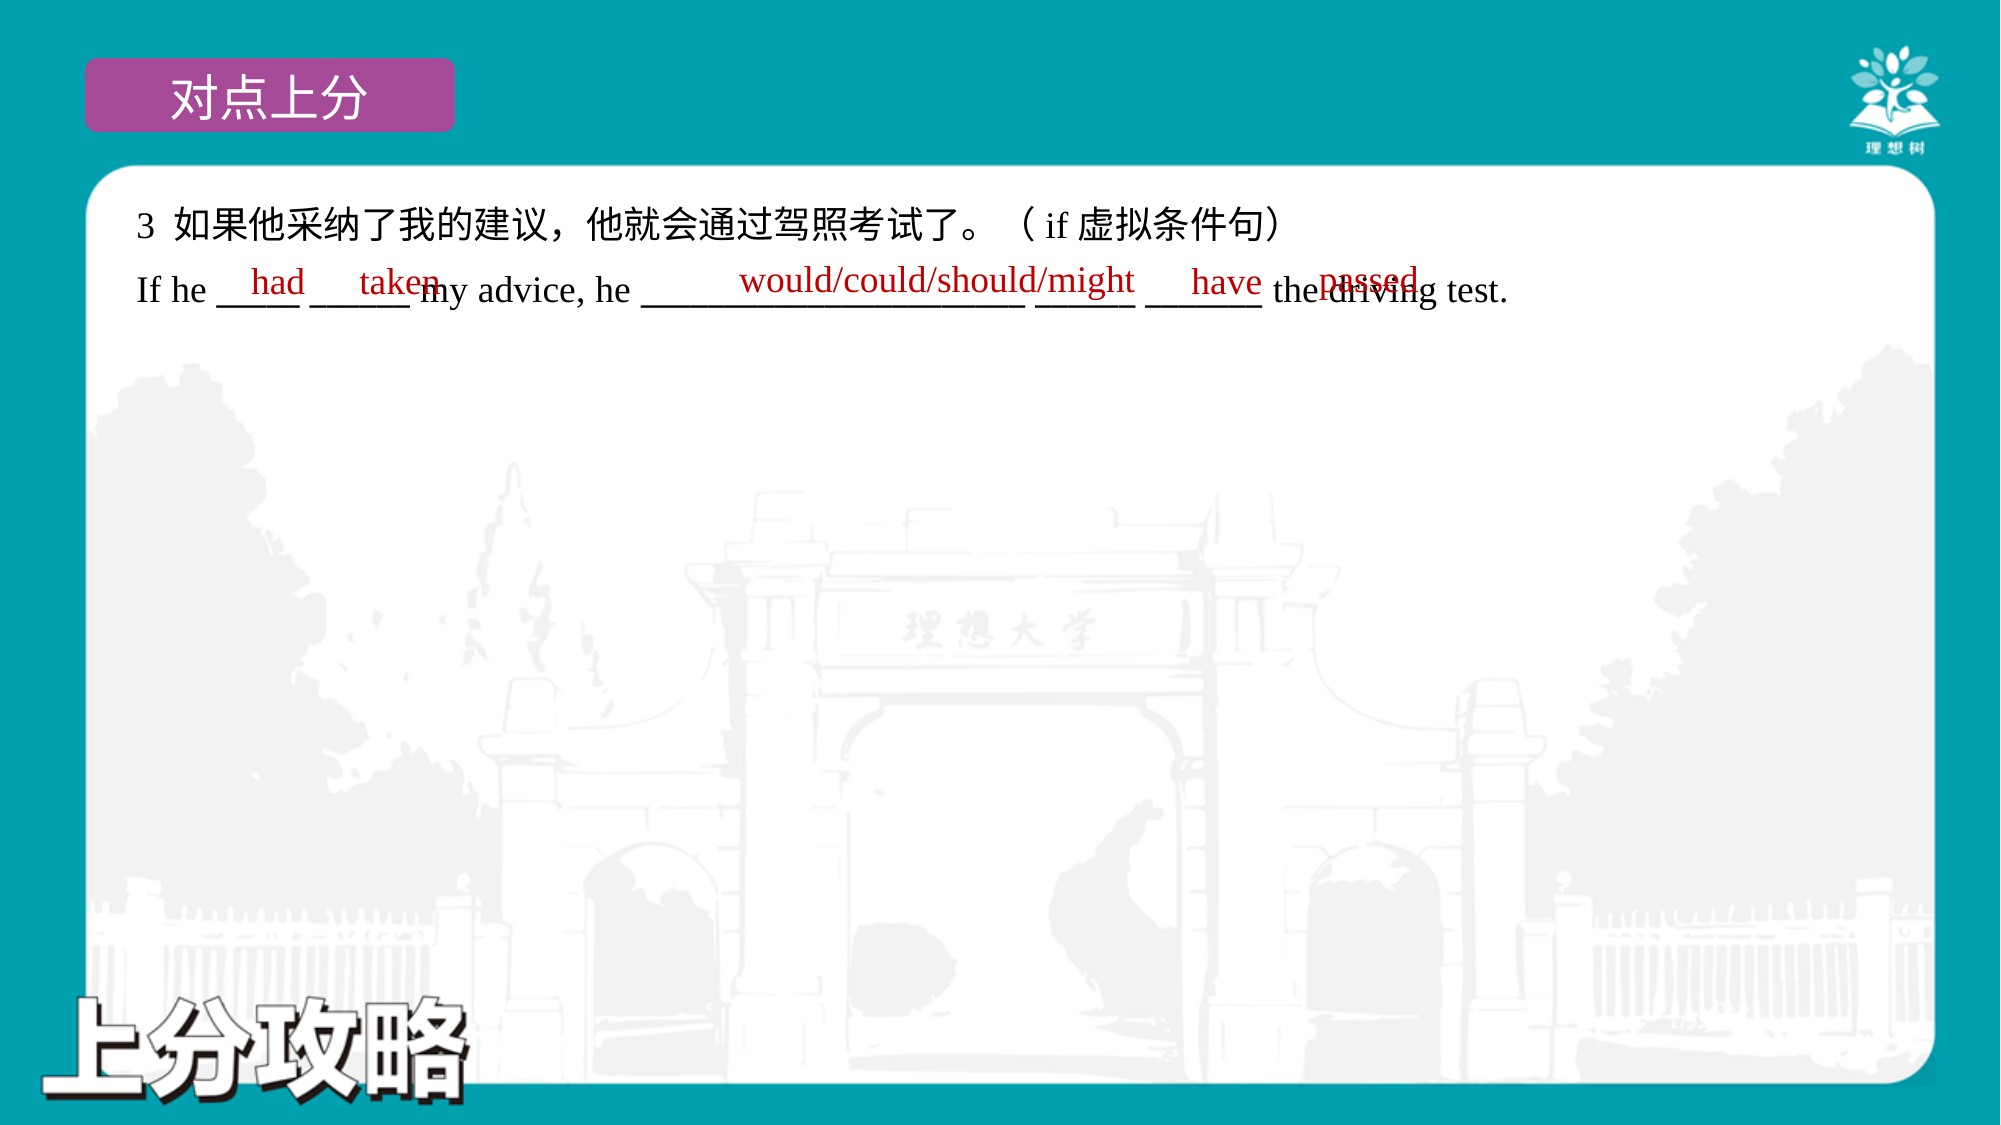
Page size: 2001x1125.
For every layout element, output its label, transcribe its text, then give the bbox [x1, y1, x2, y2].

text_box would/could/should/might [725, 235, 1150, 294]
text_box have [1177, 237, 1277, 296]
text_box 3 如果他采纳了我的建议，他就会通过驾照考试了。（if虚拟条件句） If he _____ ______ my advice, he _______________________ ______ _______ the driving test. [136, 177, 1865, 304]
text_box taken [345, 237, 455, 296]
text_box passed [1305, 235, 1433, 294]
picture [0, 0, 2000, 1125]
text_box had [237, 237, 319, 296]
